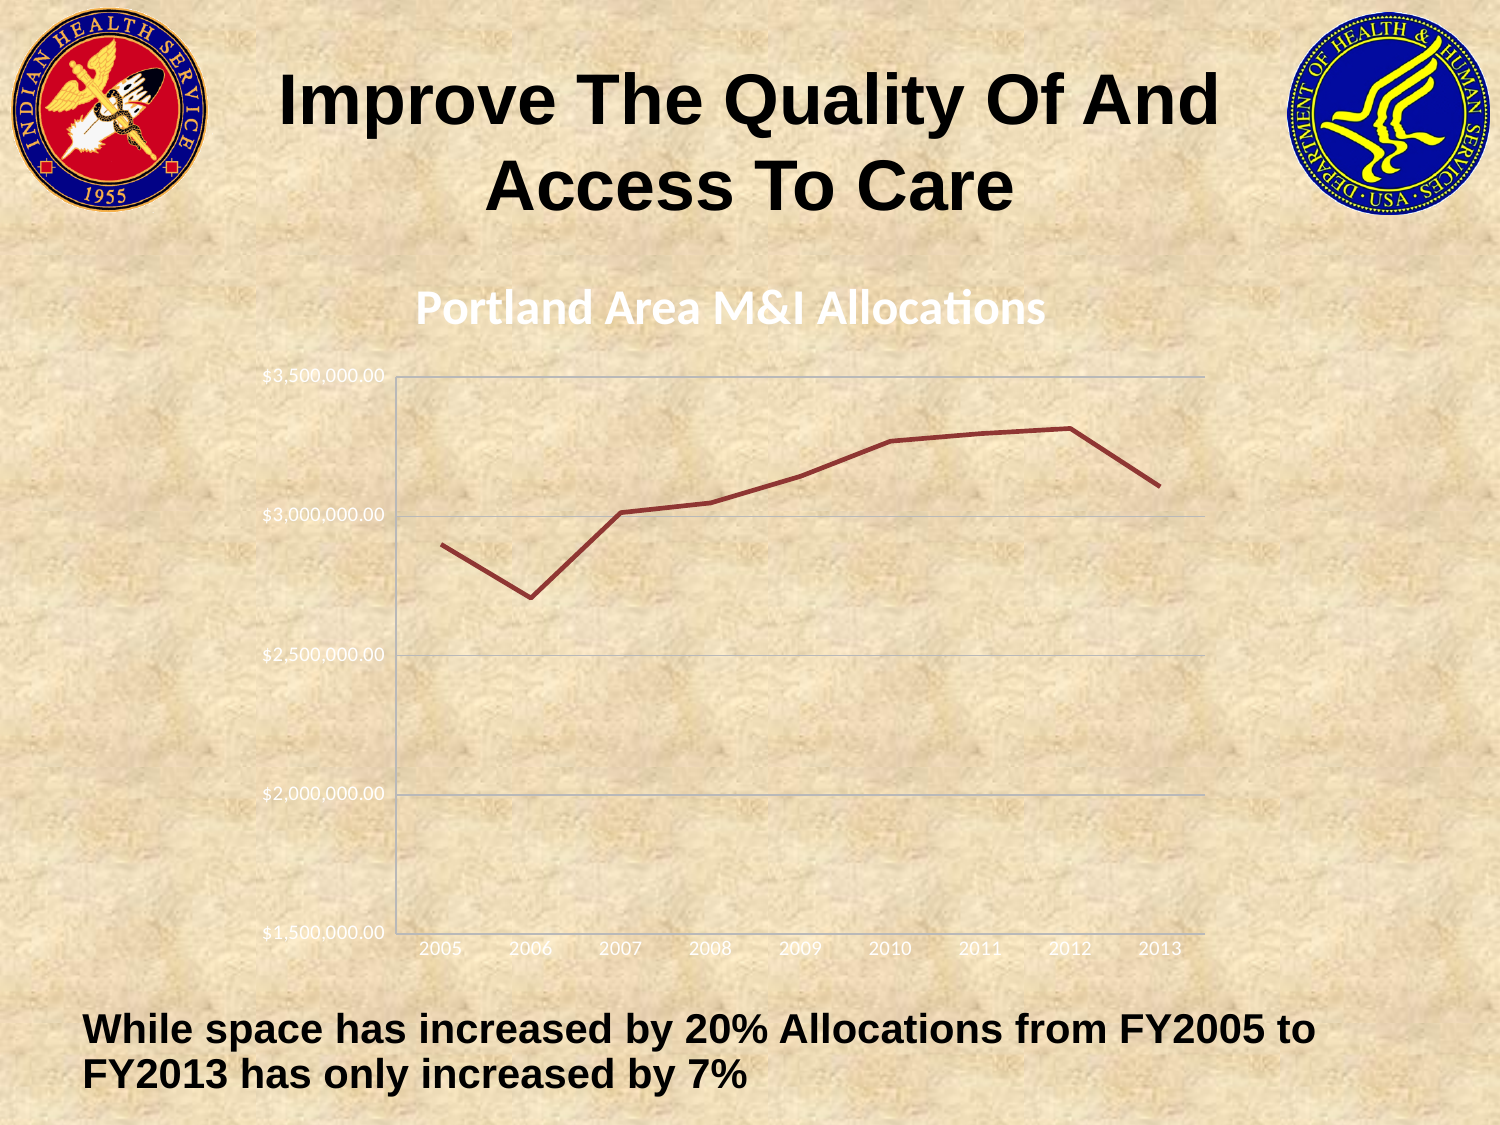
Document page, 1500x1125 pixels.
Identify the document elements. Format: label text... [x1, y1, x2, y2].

text_box While space has increased by 20% Allocations from FY2005 to FY2013 has only increased by 7% [67, 999, 1433, 1105]
picture [0, 0, 1500, 1125]
chart [237, 249, 1226, 976]
title Improve The Quality Of And Access To Care [254, 45, 1288, 233]
